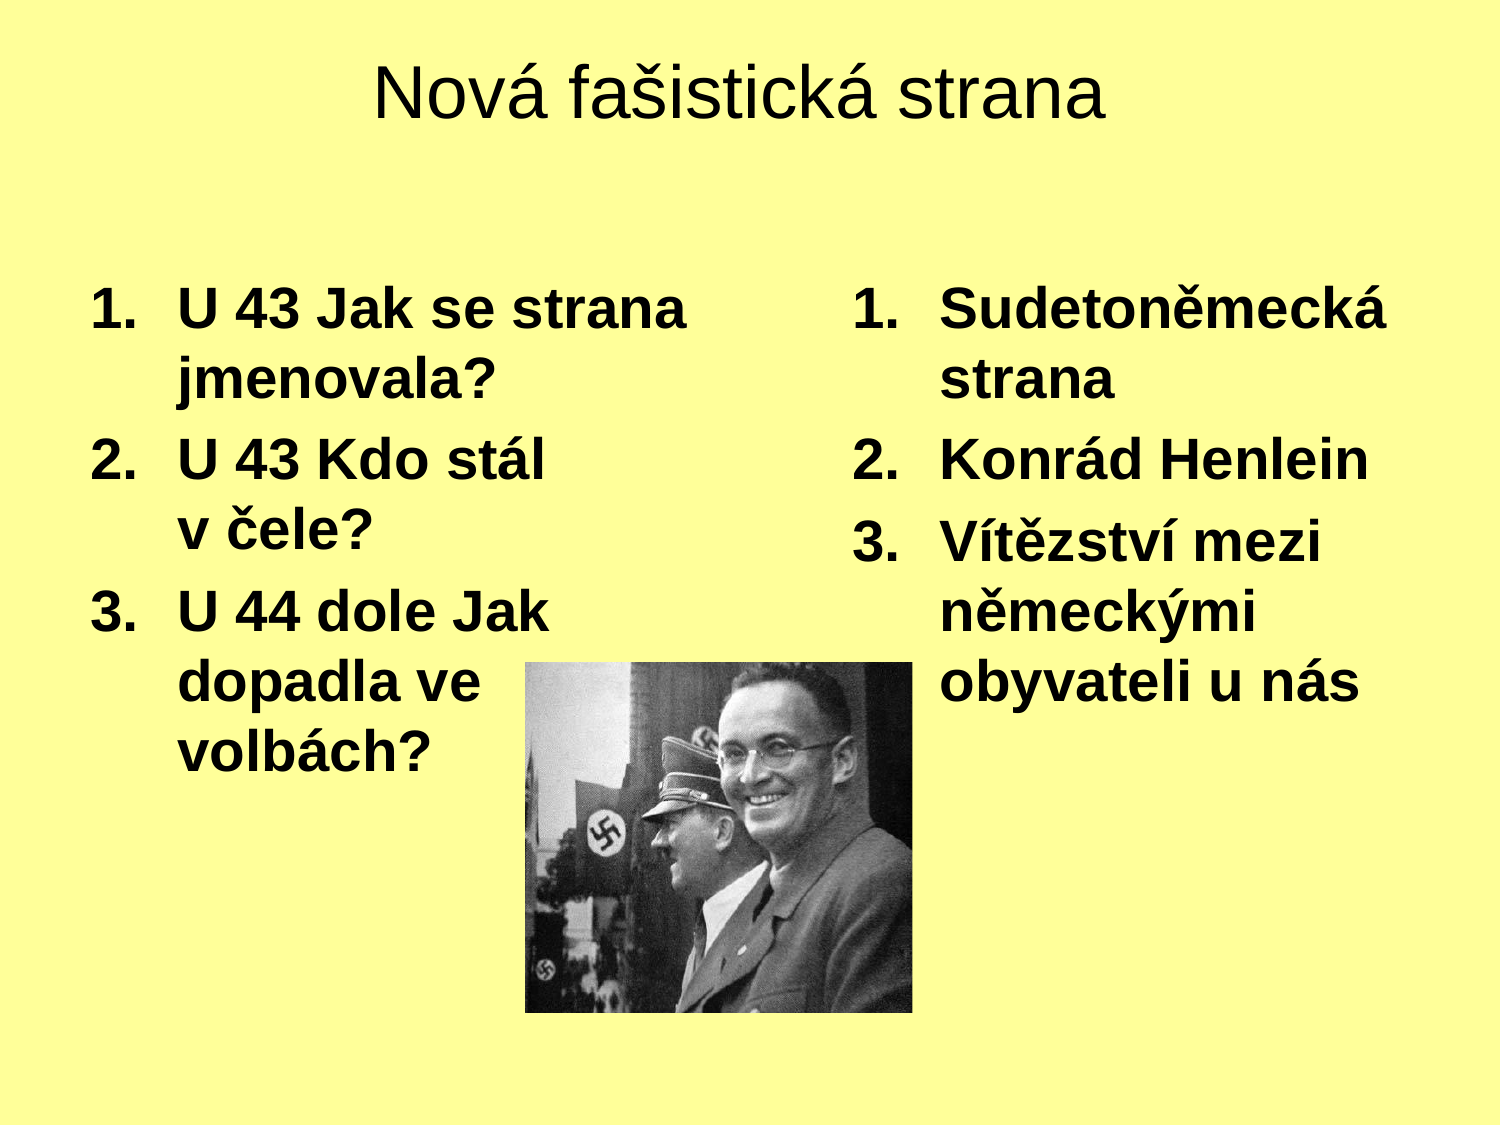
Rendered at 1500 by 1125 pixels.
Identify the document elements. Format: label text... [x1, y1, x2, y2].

list Sudetoněmecká strana Konrád Henlein Vítězství mezi německými obyvateli u nás [837, 262, 1500, 1005]
list U 43 Jak se strana jmenovala? U 43 Kdo stál v čele? U 44 dole Jak dopadla ve volbách? [75, 262, 738, 1005]
title Nová fašistická strana [75, 45, 1425, 233]
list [524, 662, 913, 1013]
